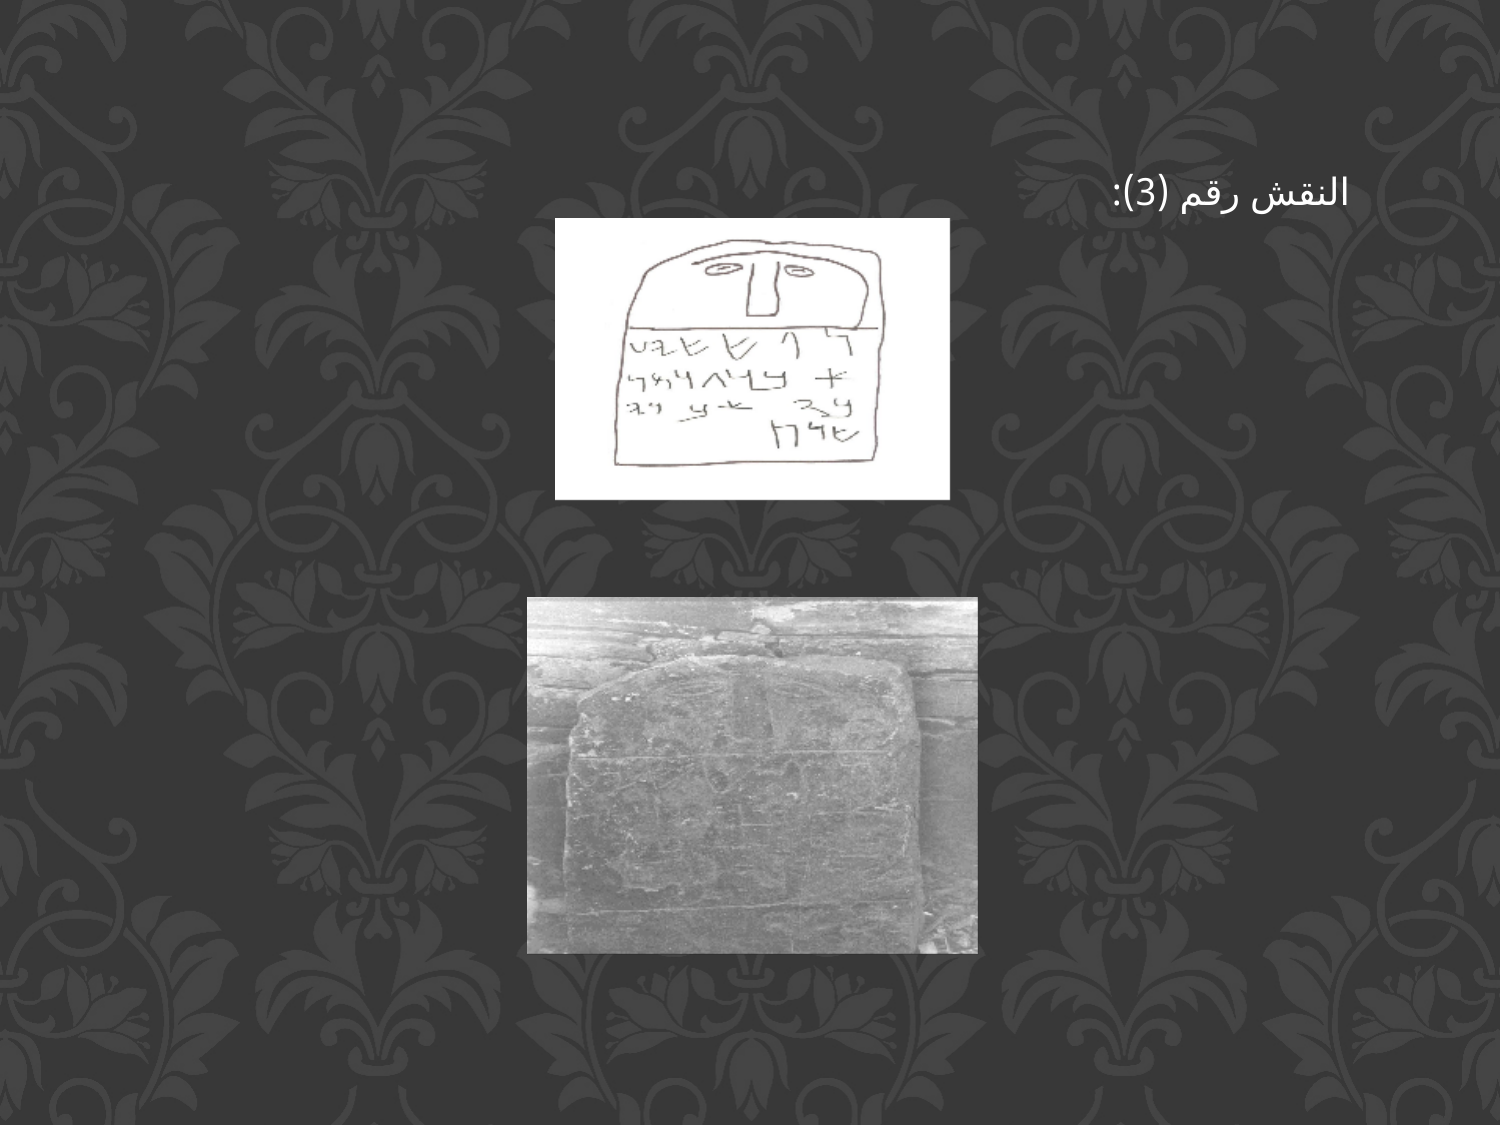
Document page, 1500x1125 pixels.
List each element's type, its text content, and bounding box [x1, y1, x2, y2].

text_box النقش رقم (3): [1035, 160, 1365, 221]
picture [555, 218, 952, 502]
picture [527, 597, 980, 956]
